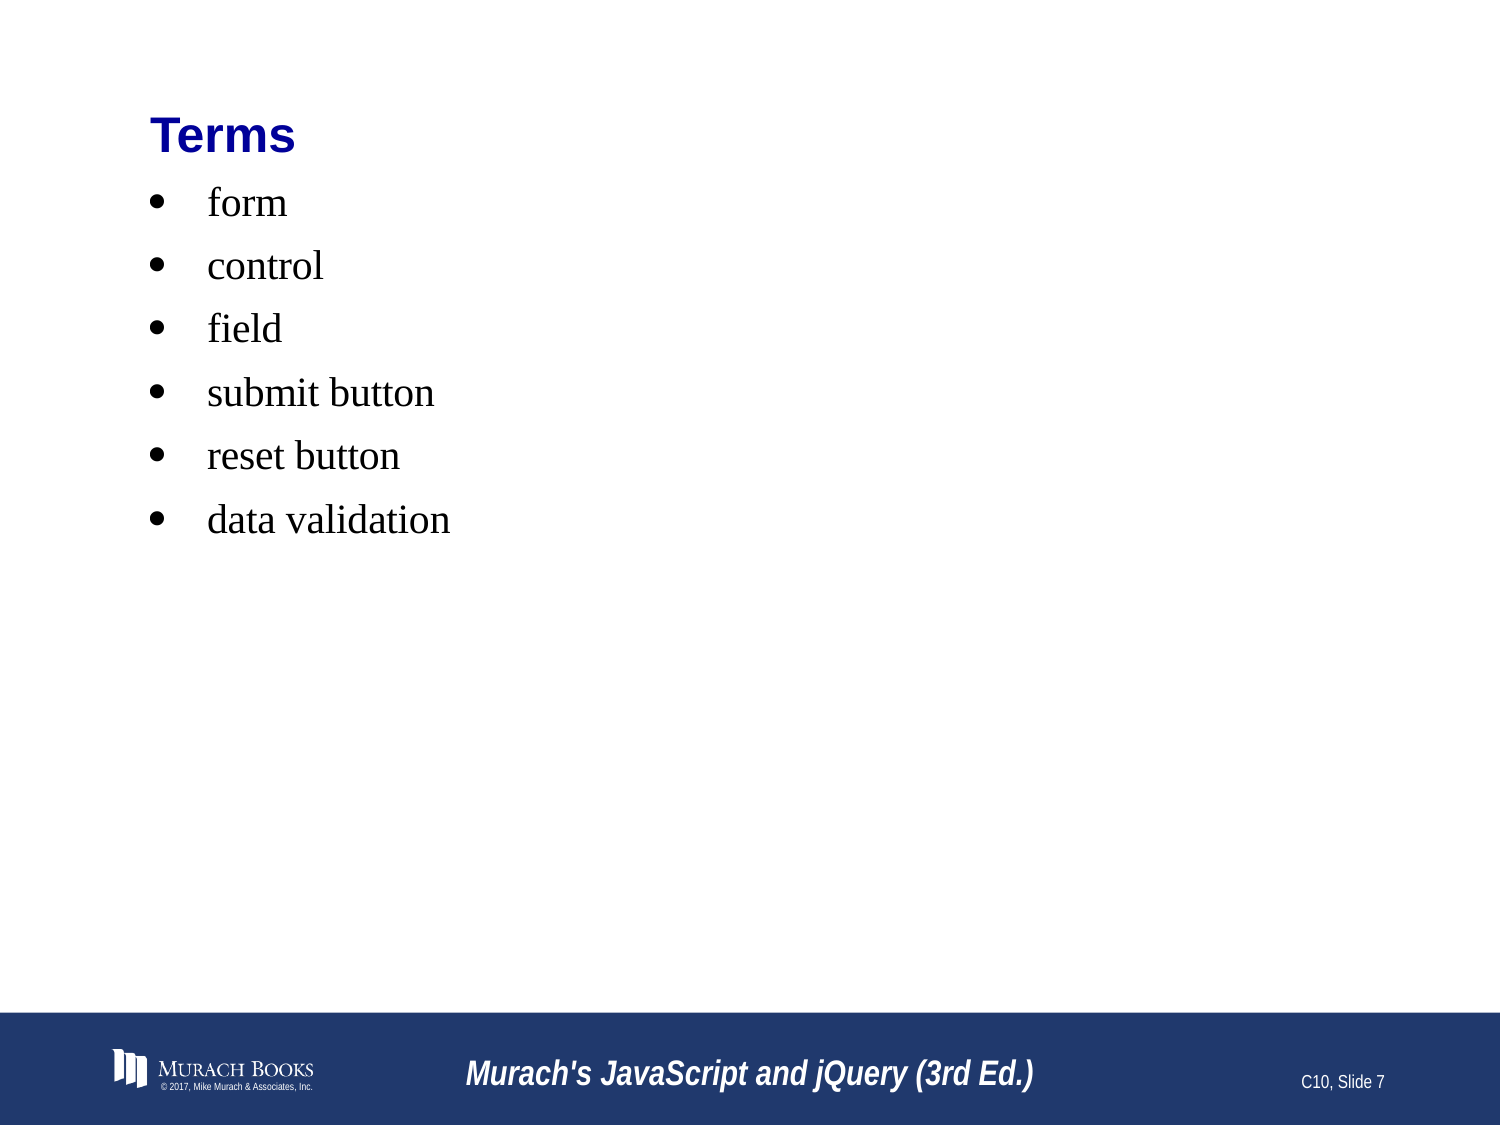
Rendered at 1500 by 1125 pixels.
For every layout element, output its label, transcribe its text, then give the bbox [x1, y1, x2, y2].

title Terms [150, 102, 1350, 164]
footer © 2017, Mike Murach & Associates, Inc. [12, 1025, 463, 1100]
slide_number Murach's JavaScript and jQuery (3rd Ed.) [463, 1025, 1050, 1100]
slide_number C10, Slide 7 [1087, 1025, 1400, 1100]
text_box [149, 174, 1348, 556]
